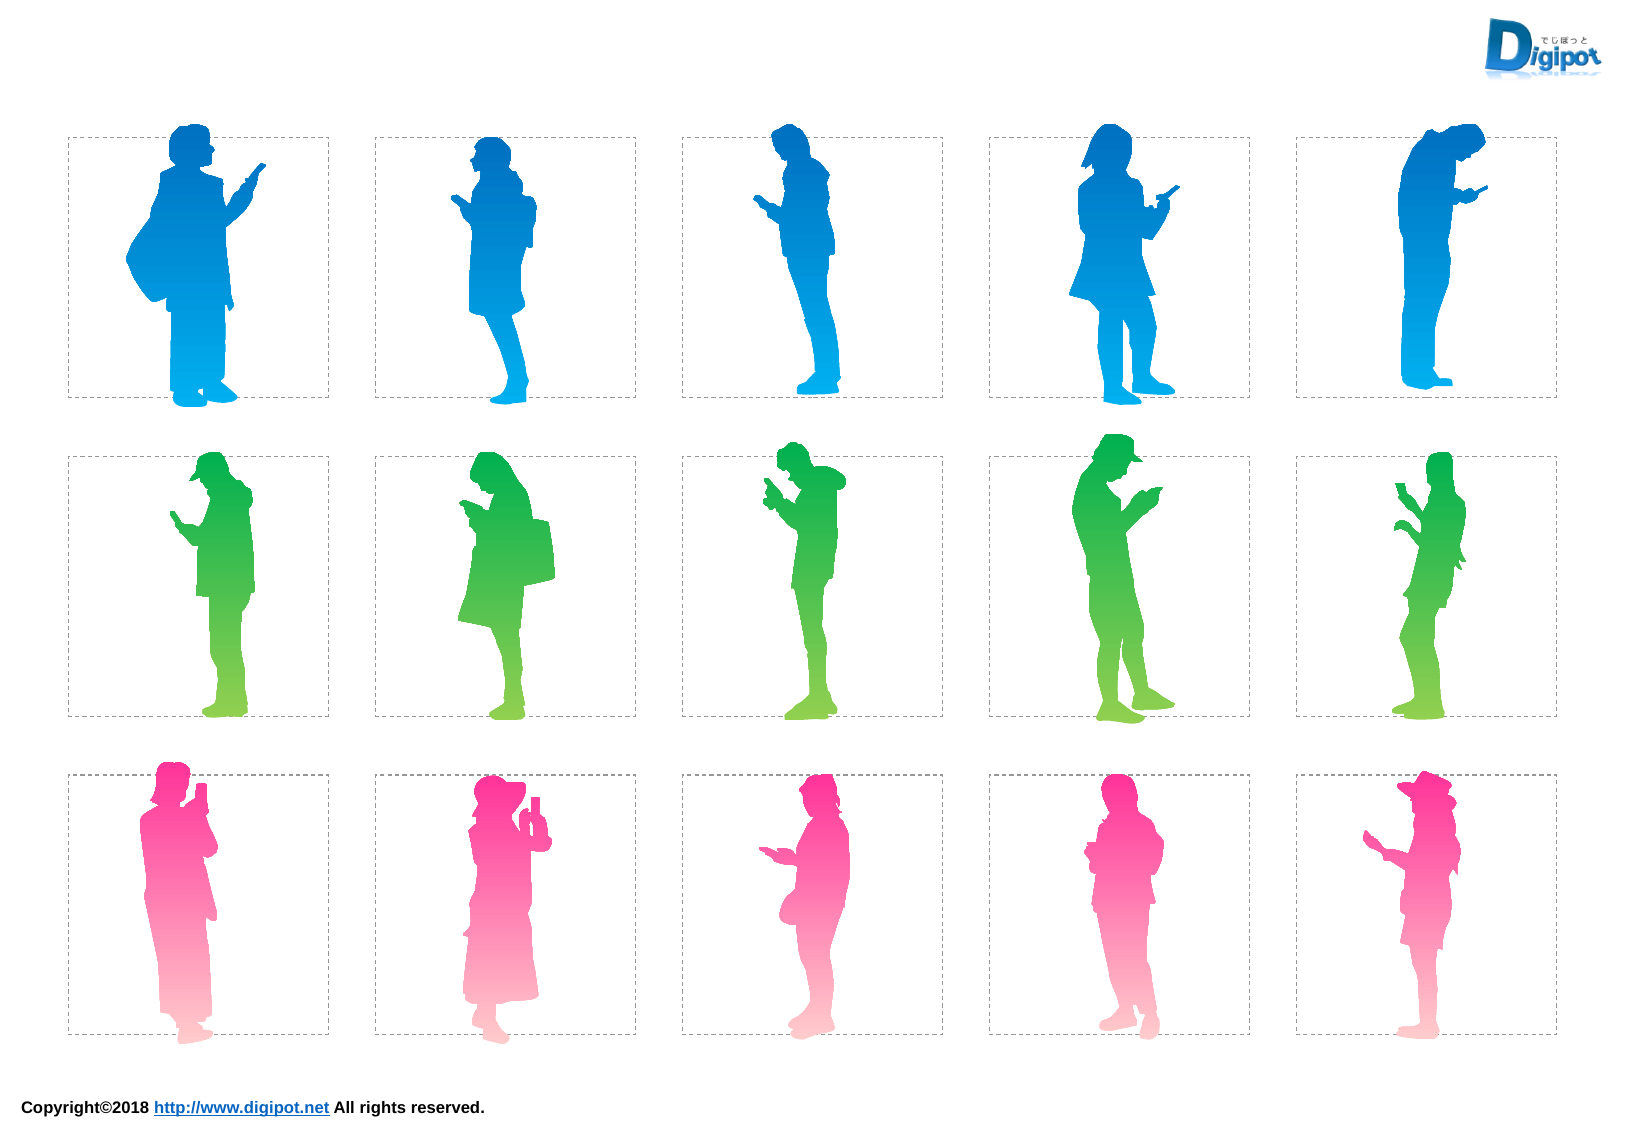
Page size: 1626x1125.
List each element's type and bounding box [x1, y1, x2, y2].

text_box [1068, 123, 1180, 406]
text_box [1398, 123, 1489, 390]
text_box [1084, 773, 1164, 1040]
text_box [125, 123, 267, 408]
text_box [1392, 451, 1467, 720]
text_box [753, 123, 842, 395]
text_box [1362, 771, 1462, 1040]
text_box [170, 451, 256, 718]
text_box [457, 451, 556, 721]
text_box [450, 137, 538, 405]
text_box [762, 442, 846, 721]
picture [1485, 18, 1602, 82]
text_box [139, 761, 219, 1045]
text_box [462, 775, 552, 1045]
text_box [759, 773, 850, 1040]
text_box [1072, 434, 1176, 724]
